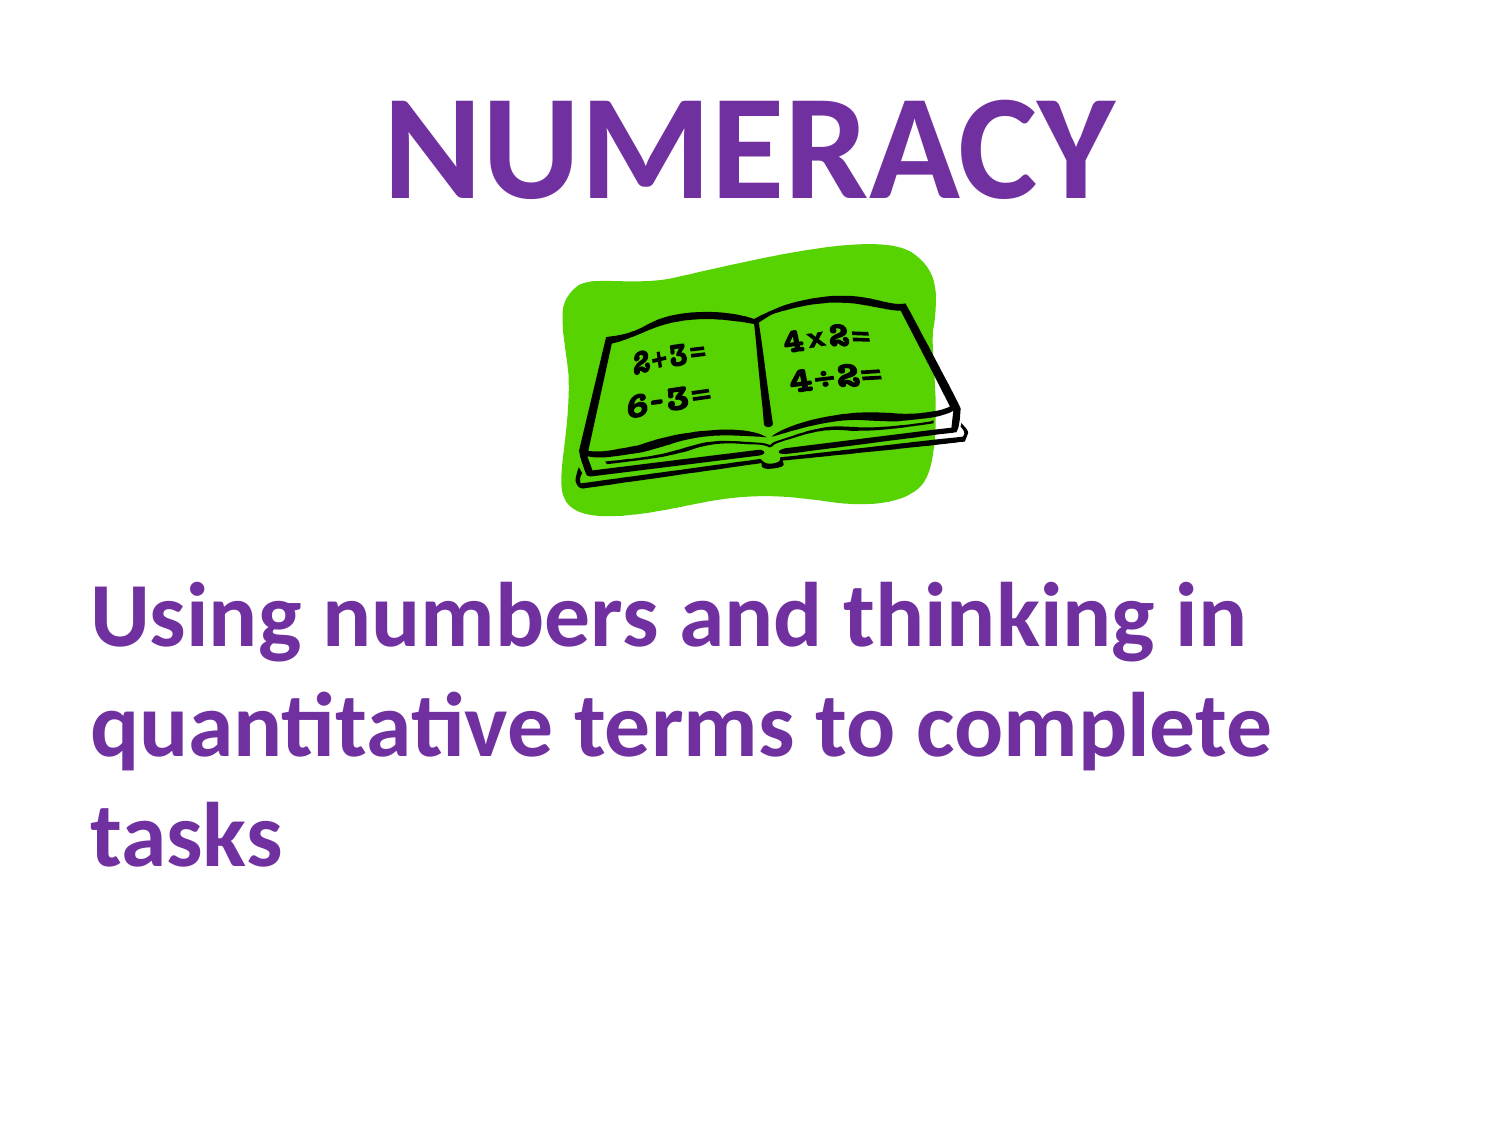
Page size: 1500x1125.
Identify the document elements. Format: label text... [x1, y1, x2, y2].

list Using numbers and thinking in quantitative terms to complete tasks [75, 262, 1425, 1005]
picture [560, 243, 969, 517]
title NUMERACY [75, 45, 1425, 233]
